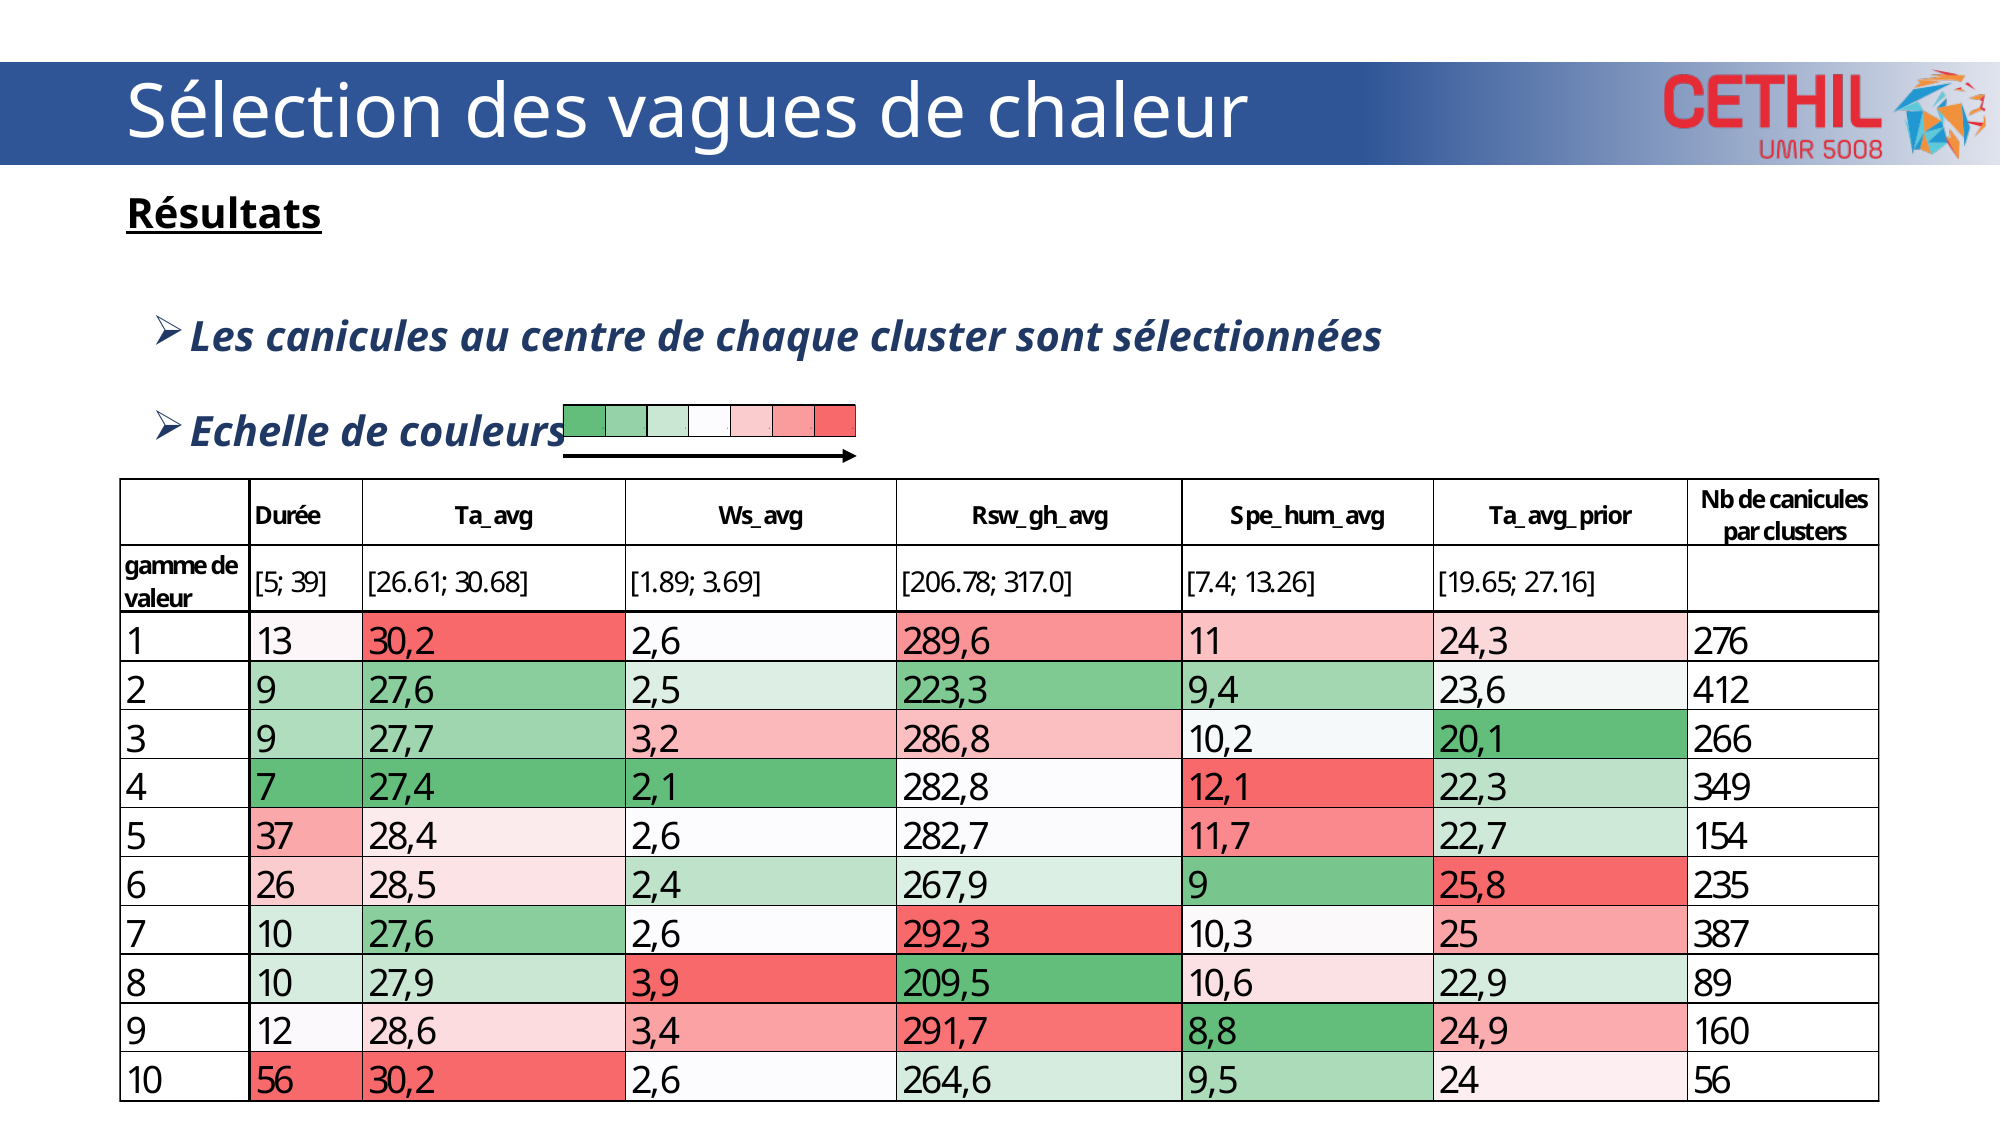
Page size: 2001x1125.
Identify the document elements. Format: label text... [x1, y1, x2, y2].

picture [119, 478, 1881, 1103]
picture [562, 404, 857, 438]
title Sélection des vagues de chaleur [111, 42, 1937, 185]
list Résultats [111, 184, 1935, 267]
list Les canicules au centre de chaque cluster sont sélectionnées Echelle de couleurs [137, 307, 1863, 478]
